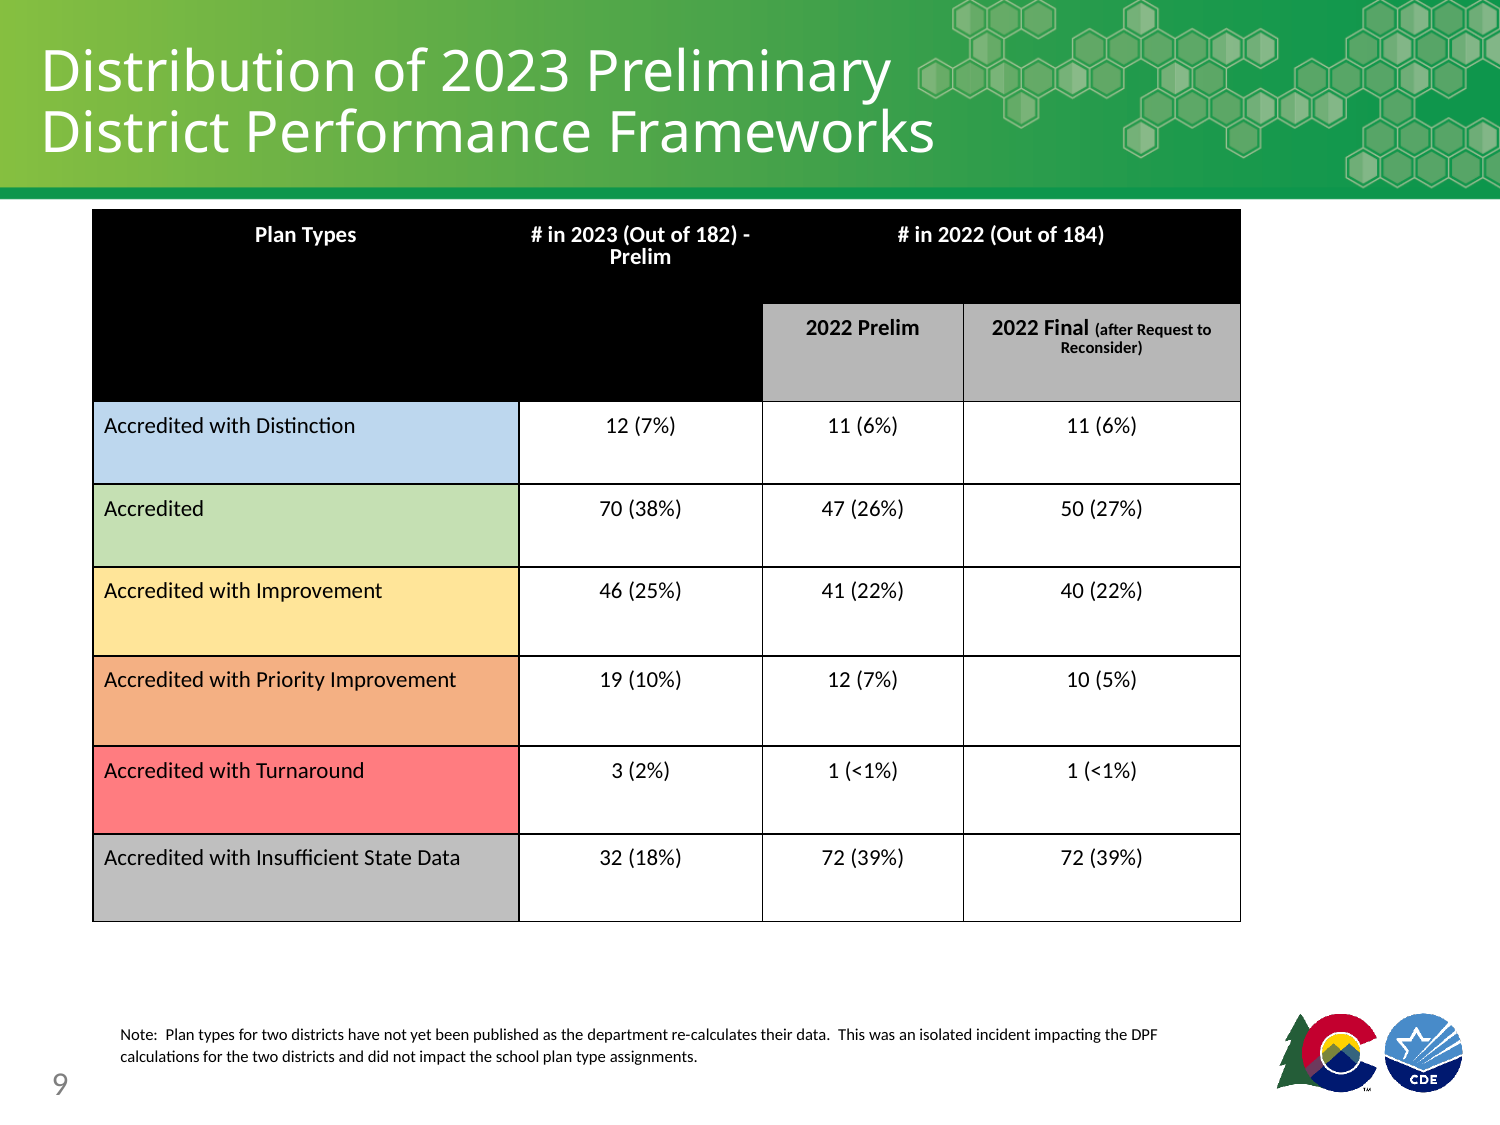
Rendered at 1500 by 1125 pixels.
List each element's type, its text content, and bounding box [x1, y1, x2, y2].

table_cell 19 (10%) [520, 657, 762, 745]
table_cell 11 (6%) [763, 402, 963, 483]
table_header # in 2023 (Out of 182) - Prelim [520, 211, 762, 401]
table_cell Accredited [94, 485, 518, 566]
table_cell 50 (27%) [964, 485, 1240, 566]
table_cell 12 (7%) [520, 402, 762, 483]
table_cell 47 (26%) [763, 485, 963, 566]
table_cell Accredited with Insufficient State Data [94, 835, 518, 921]
table_header Plan Types [94, 211, 518, 401]
table_cell 72 (39%) [964, 835, 1240, 921]
title Distribution of 2023 Preliminary District Performance Frameworks [40, 41, 1038, 166]
table_cell Accredited with Priority Improvement [94, 657, 518, 745]
table_cell 46 (25%) [520, 568, 762, 655]
table_cell 3 (2%) [520, 747, 762, 833]
table_cell 41 (22%) [763, 568, 963, 655]
table_cell 11 (6%) [964, 402, 1240, 483]
table_cell 32 (18%) [520, 835, 762, 921]
table_cell 2022 Final (after Request to Reconsider) [964, 304, 1240, 401]
table_cell 70 (38%) [520, 485, 762, 566]
table_cell 1 (<1%) [763, 747, 963, 833]
picture [1275, 1012, 1463, 1093]
slide_number 9 [36, 1054, 375, 1115]
table_cell 10 (5%) [964, 657, 1240, 745]
table_cell Accredited with Turnaround [94, 747, 518, 833]
text_box Note: Plan types for two districts have not yet been published as the department re-calculates their data. This was an isolated incident impacting the DPF calculations for the two districts and did not impact the school plan type assignments. [105, 1005, 1224, 1082]
table_cell 72 (39%) [763, 835, 963, 921]
table_cell Accredited with Improvement [94, 568, 518, 655]
table_cell Accredited with Distinction [94, 402, 518, 483]
table_cell 2022 Prelim [763, 304, 963, 401]
table_cell 40 (22%) [964, 568, 1240, 655]
table_header # in 2022 (Out of 184) [763, 211, 1240, 303]
table_cell 1 (<1%) [964, 747, 1240, 833]
picture [0, 0, 1500, 200]
table_cell 12 (7%) [763, 657, 963, 745]
